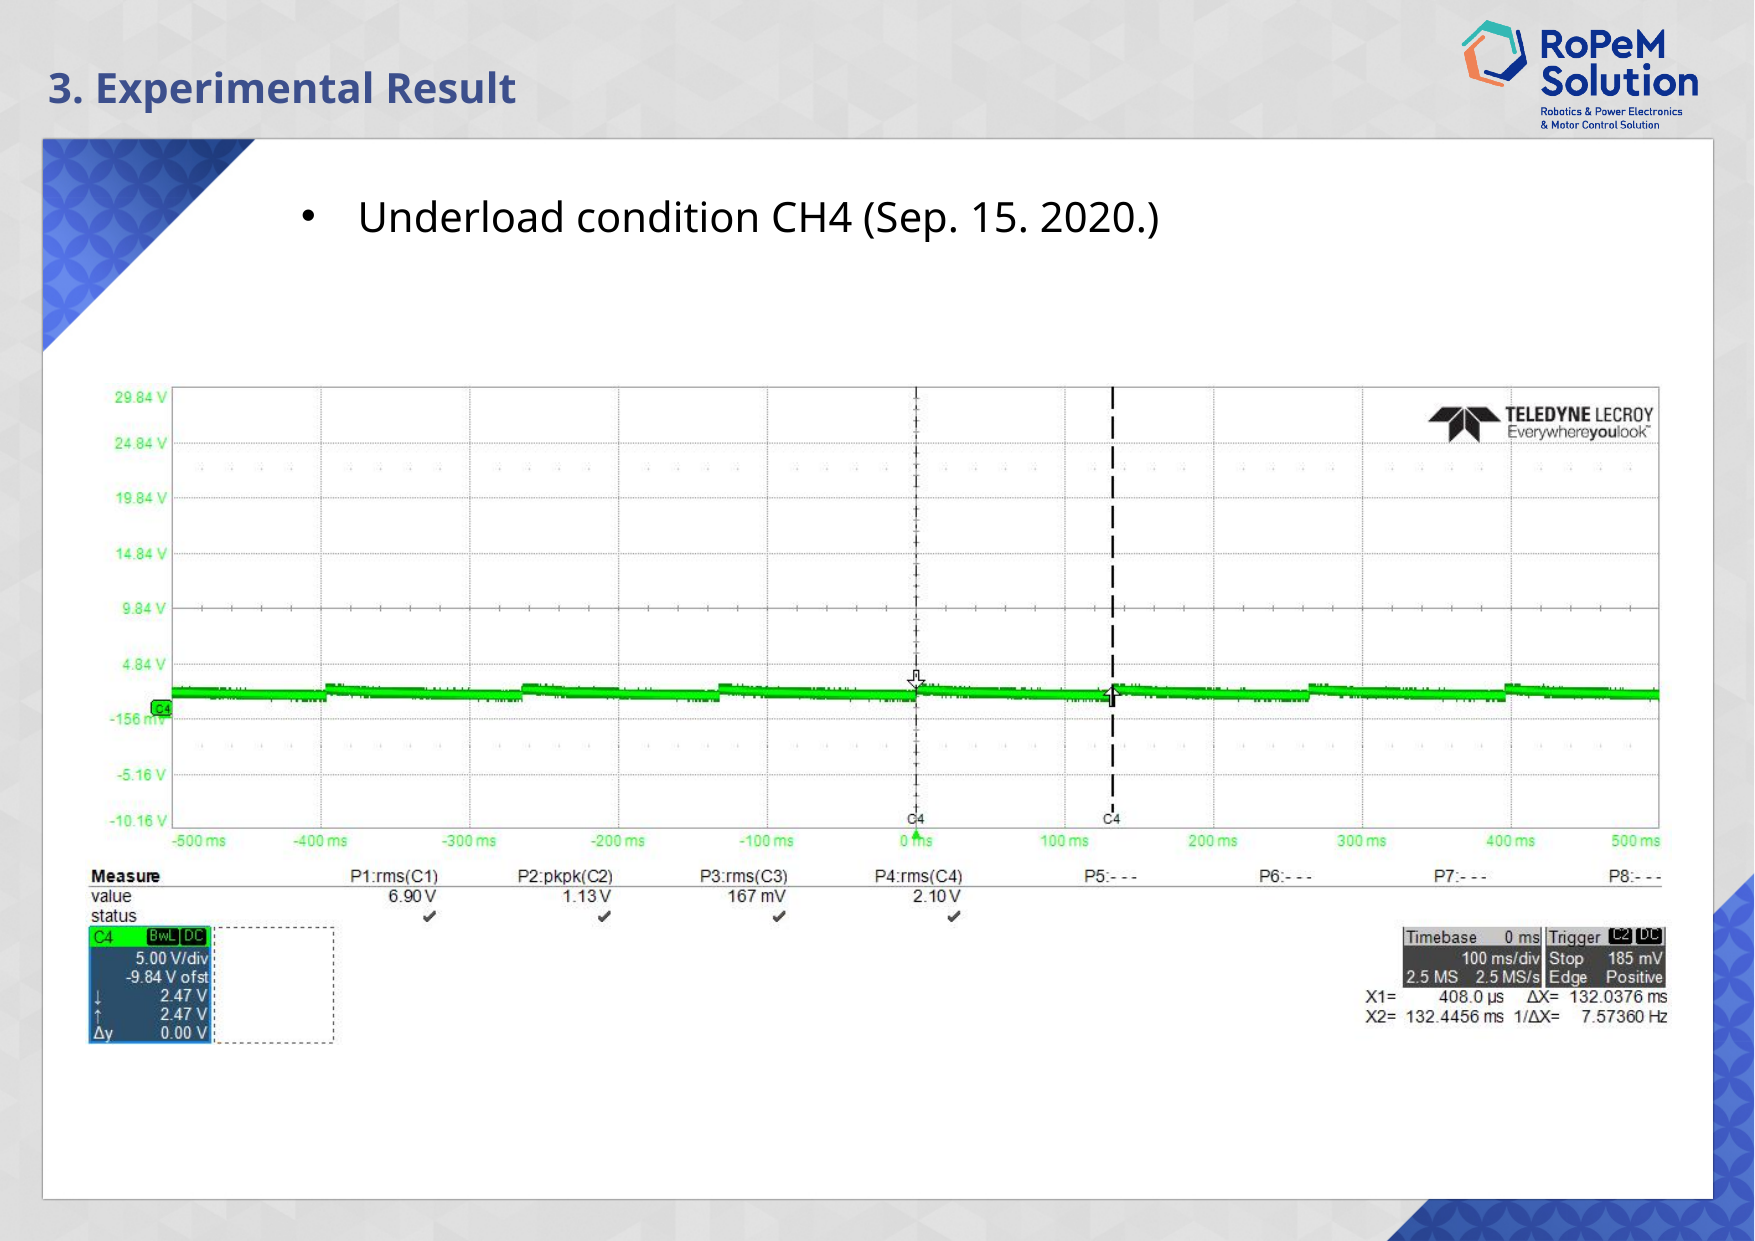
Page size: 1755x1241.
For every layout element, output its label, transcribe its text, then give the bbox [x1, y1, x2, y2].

text_box Underload condition CH4 (Sep. 15. 2020.) [286, 183, 1208, 248]
title 3. Experimental Result [31, 17, 1427, 157]
picture [0, 0, 1755, 1241]
